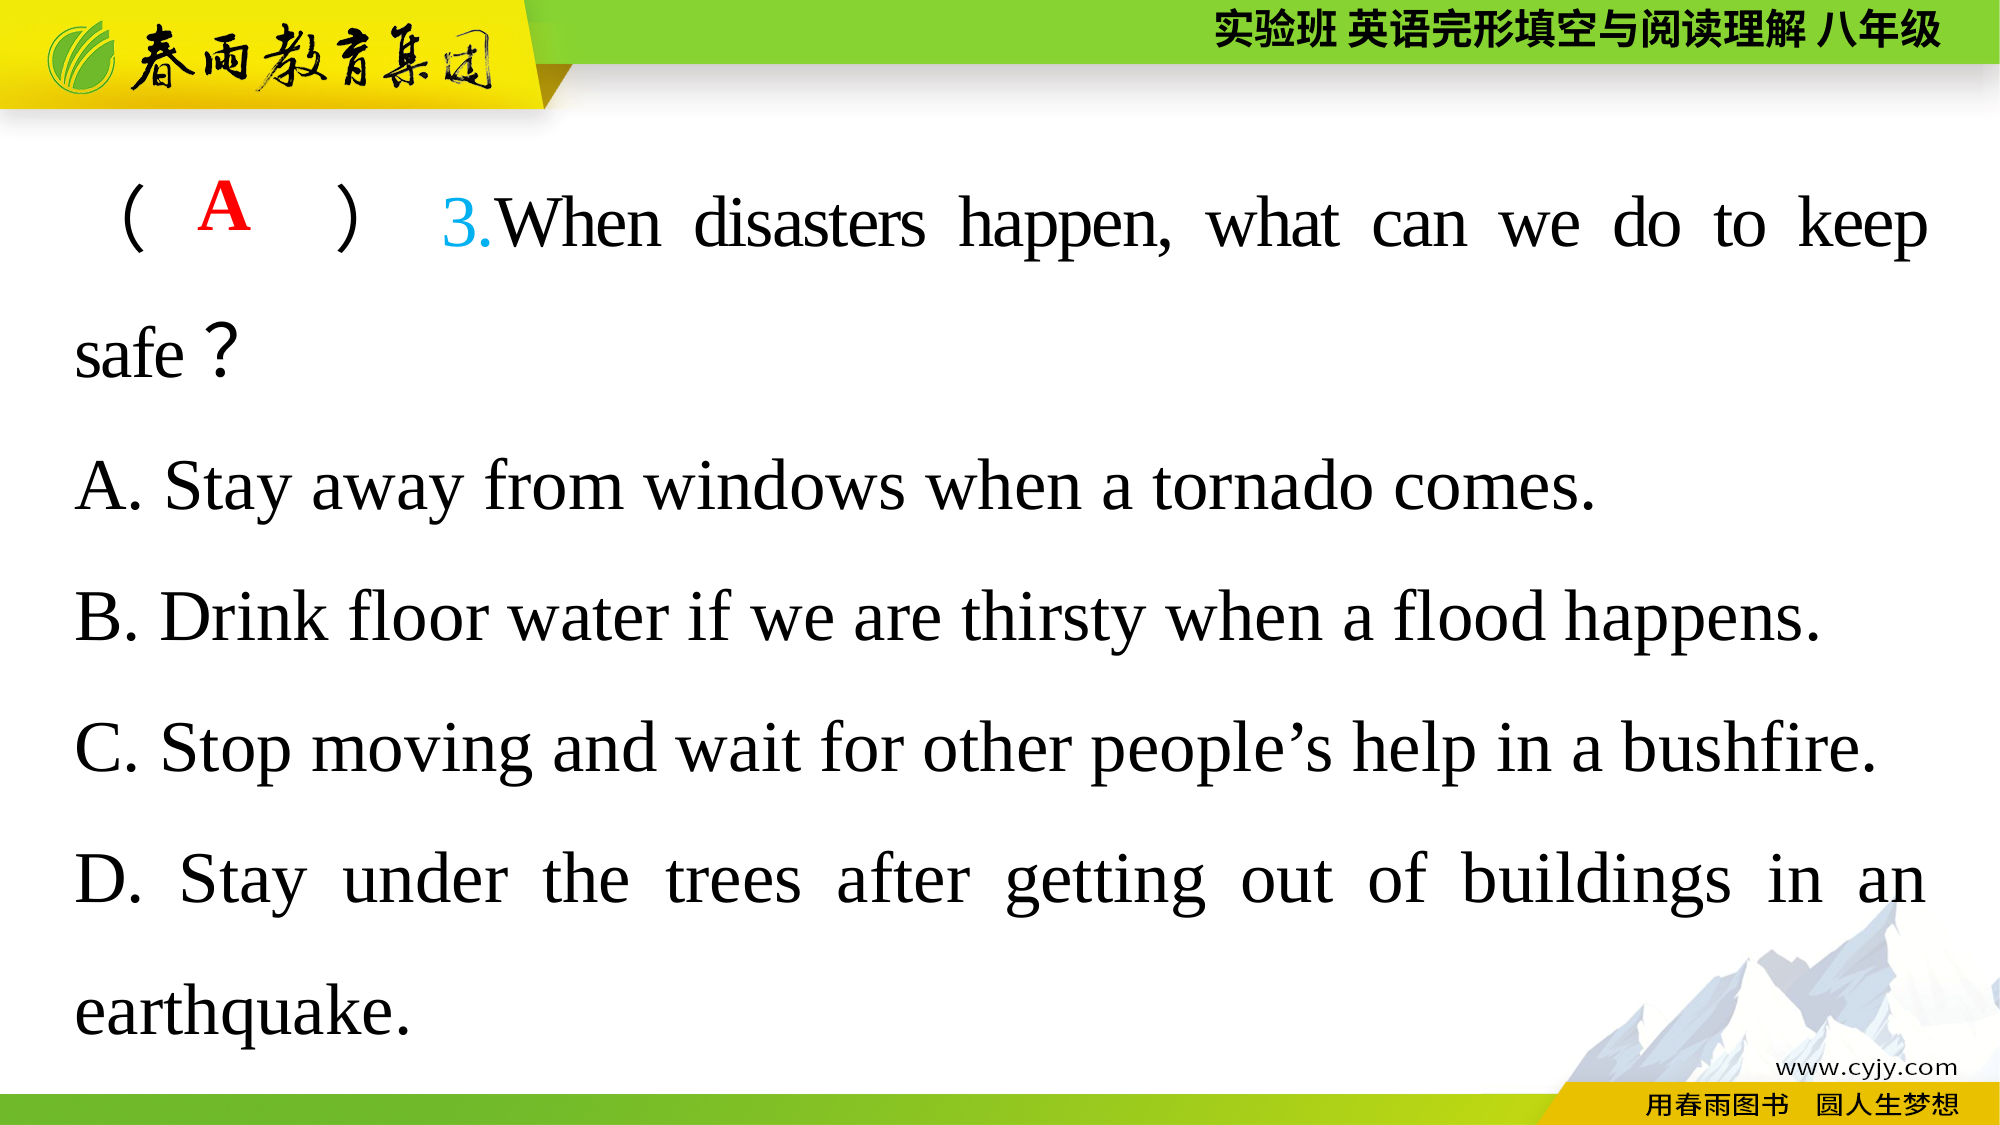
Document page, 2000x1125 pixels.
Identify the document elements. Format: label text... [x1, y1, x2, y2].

text_box A [183, 147, 267, 253]
list （ ）3.When disasters happen, what can we do to keep safe？ A. Stay away from windows when a tornado comes. B. Drink floor water if we are thirsty when a flood happens. C. Stop moving and wait for other people’s help in a bushfire. D. Stay under the trees after getting out of buildings in an earthquake. [59, 122, 1944, 917]
picture [0, 0, 2000, 1125]
